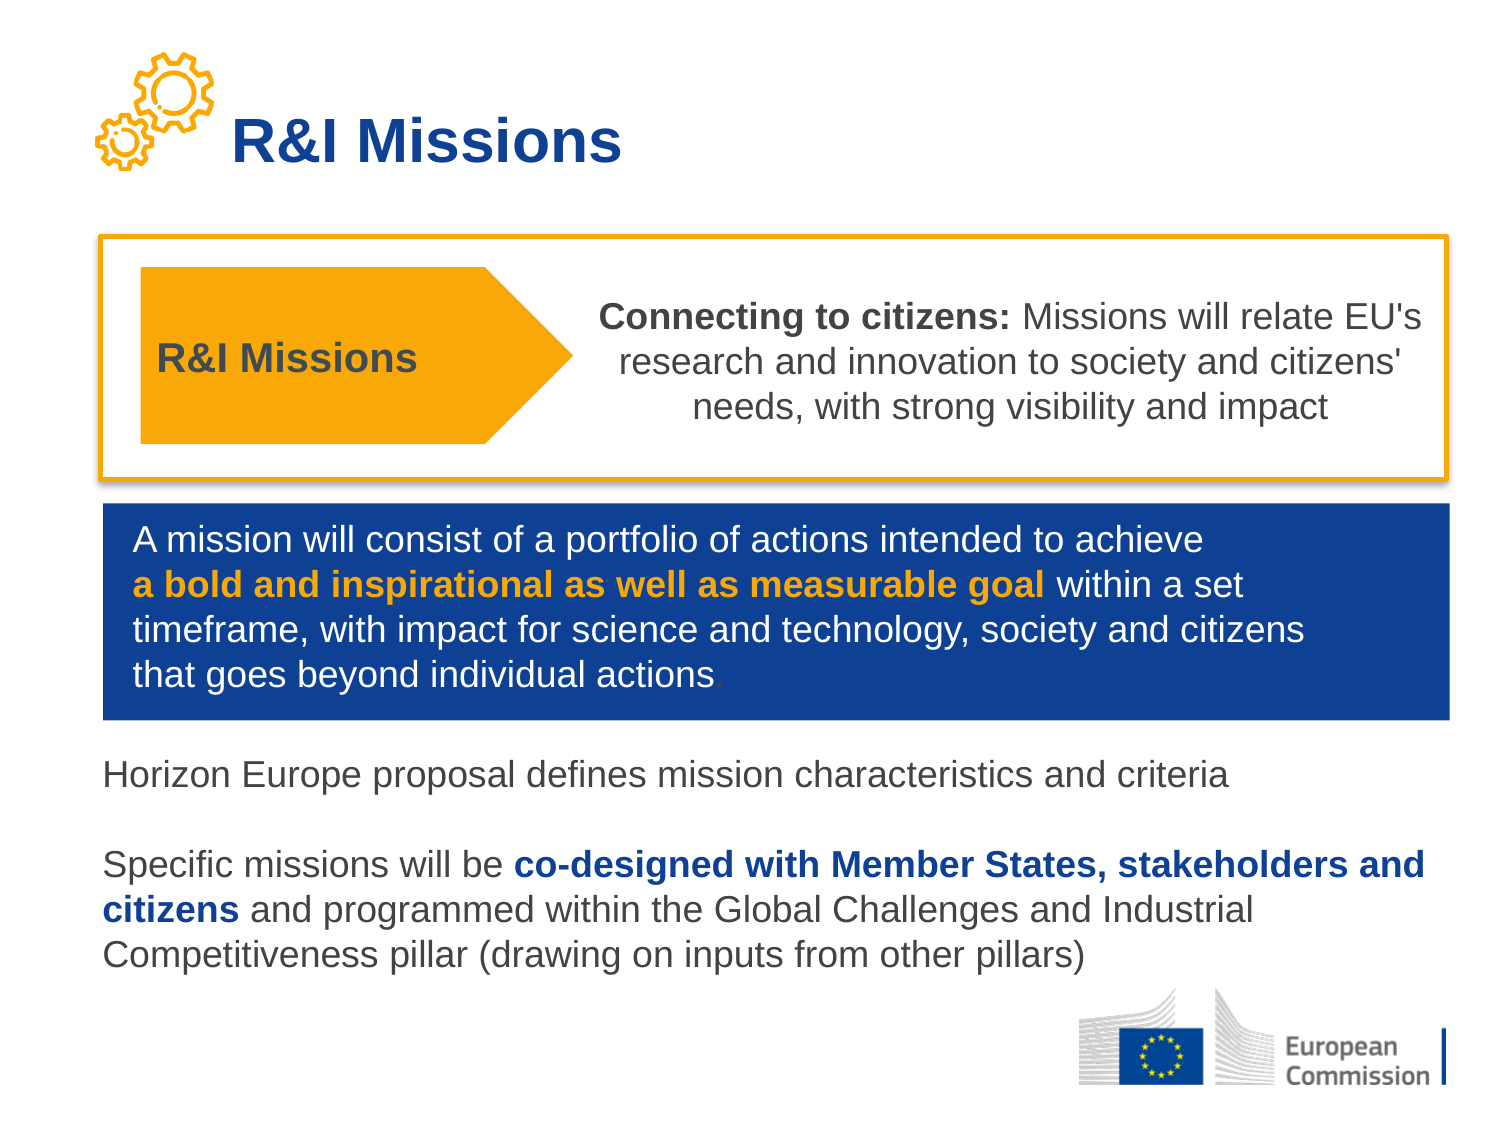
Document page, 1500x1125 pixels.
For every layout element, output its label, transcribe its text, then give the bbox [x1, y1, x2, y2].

title R&I Missions [216, 93, 1500, 212]
text_box Horizon Europe proposal defines mission characteristics and criteria Specific missions will be co-designed with Member States, stakeholders and citizens and programmed within the Global Challenges and Industrial Competitiveness pillar (drawing on inputs from other pillars) [87, 697, 1447, 1027]
picture [94, 52, 214, 171]
text_box A mission will consist of a portfolio of actions intended to achieve a bold and inspirational as well as measurable goal within a set timeframe, with impact for science and technology, society and citizens that goes beyond individual actions. [103, 503, 1450, 721]
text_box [140, 266, 1448, 448]
picture [1078, 1027, 1447, 1086]
text_box [99, 236, 1448, 480]
